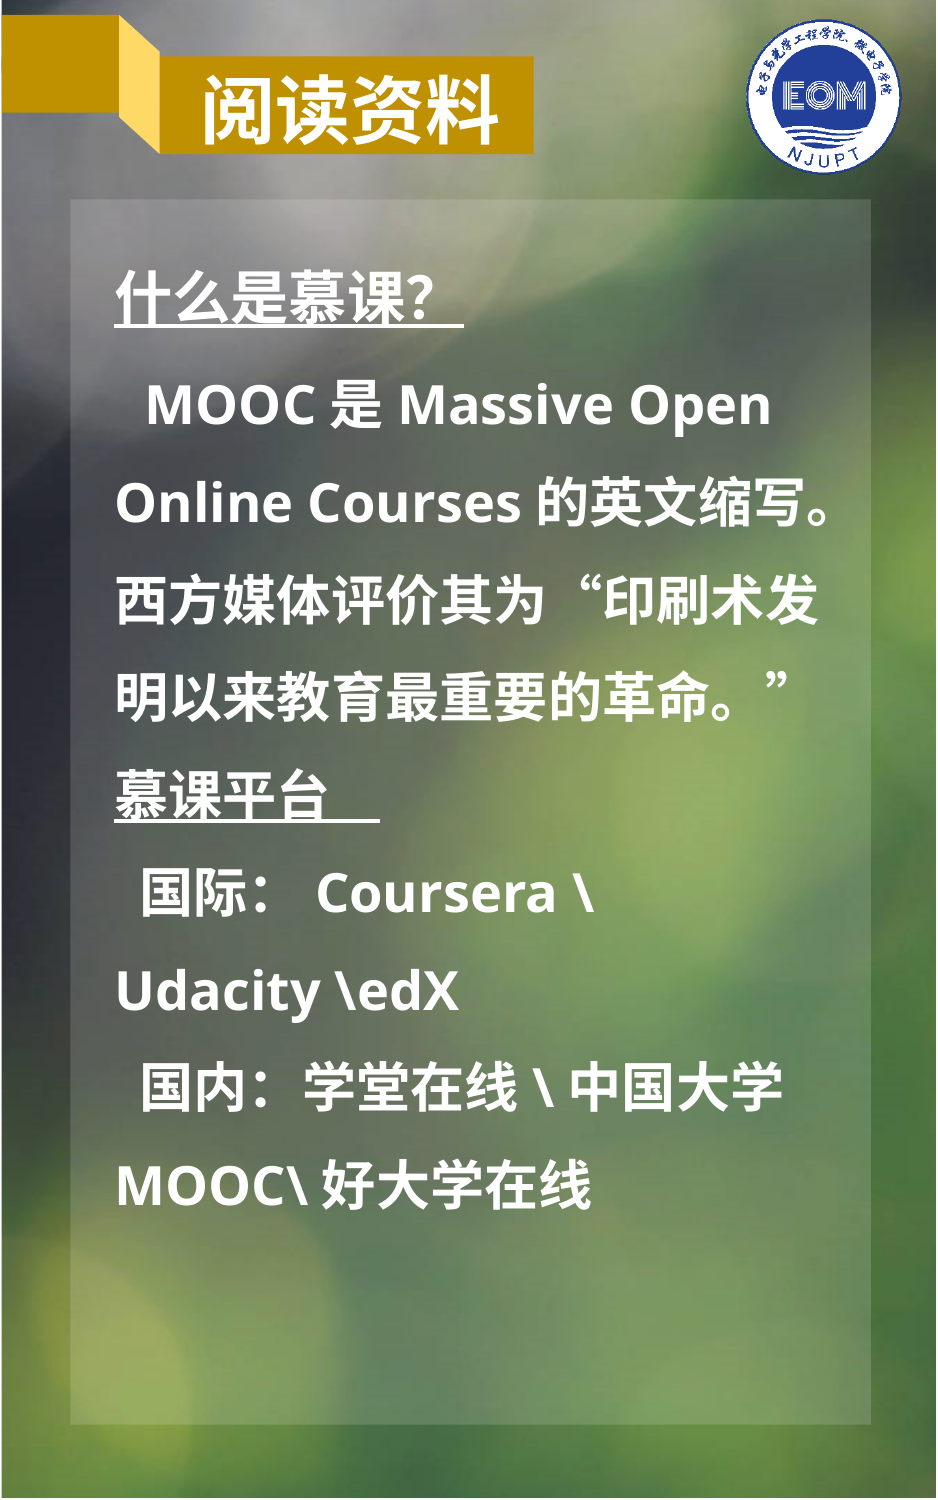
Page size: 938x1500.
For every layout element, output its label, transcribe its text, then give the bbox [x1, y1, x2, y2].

picture [1, 0, 936, 1498]
text_box [70, 199, 871, 1425]
text_box 什么是慕课？ MOOC是Massive Open Online Courses的英文缩写。 西方媒体评价其为“印刷术发明以来教育最重要的革命。” 慕课平台 国际：Coursera \Udacity \edX 国内：学堂在线\中国大学MOOC\好大学在线 [99, 218, 848, 1224]
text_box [1, 14, 534, 155]
text_box 阅读资料 [185, 155, 516, 161]
